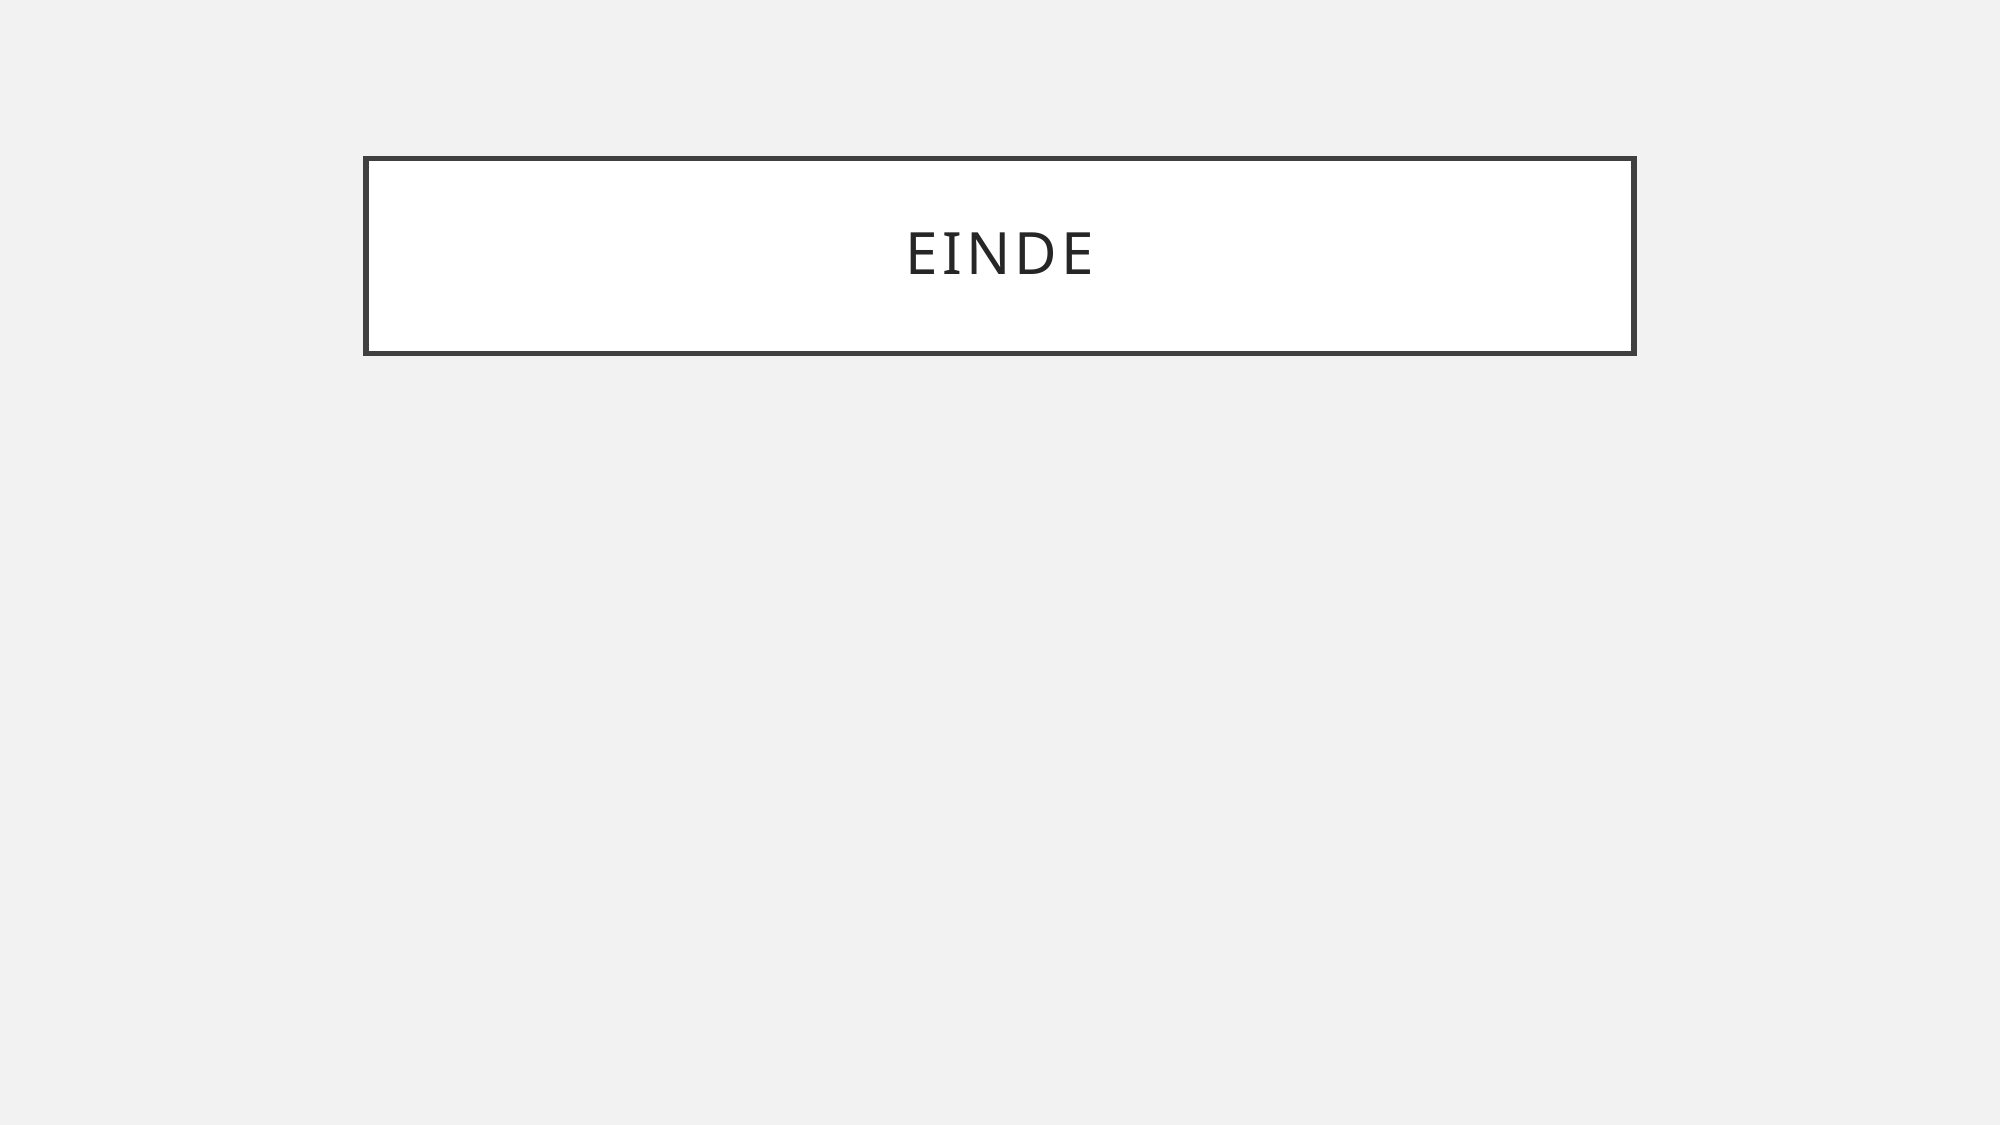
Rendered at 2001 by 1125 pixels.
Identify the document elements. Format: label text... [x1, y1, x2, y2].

title einde [363, 156, 1637, 356]
